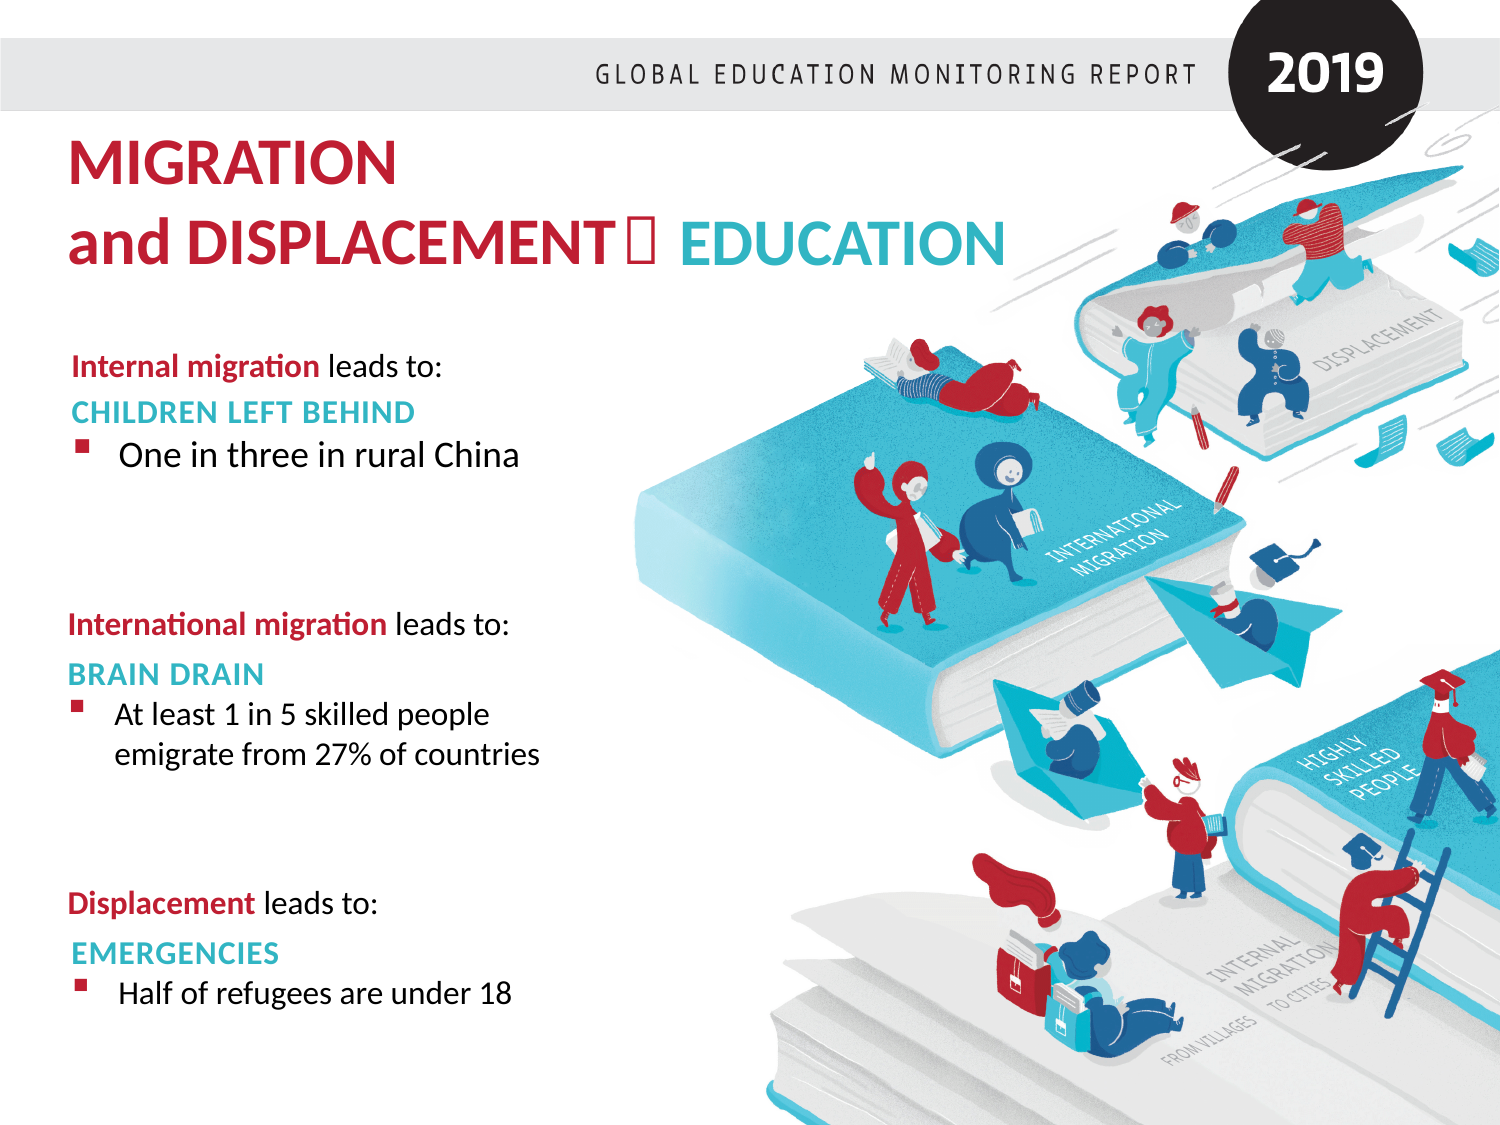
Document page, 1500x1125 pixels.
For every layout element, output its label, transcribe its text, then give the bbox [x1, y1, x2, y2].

picture [0, 0, 1500, 1125]
text_box MIGRATION and DISPLACEMENT  [52, 110, 709, 286]
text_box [56, 337, 580, 486]
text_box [52, 874, 676, 1020]
text_box EDUCATION [709, 191, 972, 286]
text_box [52, 599, 706, 781]
